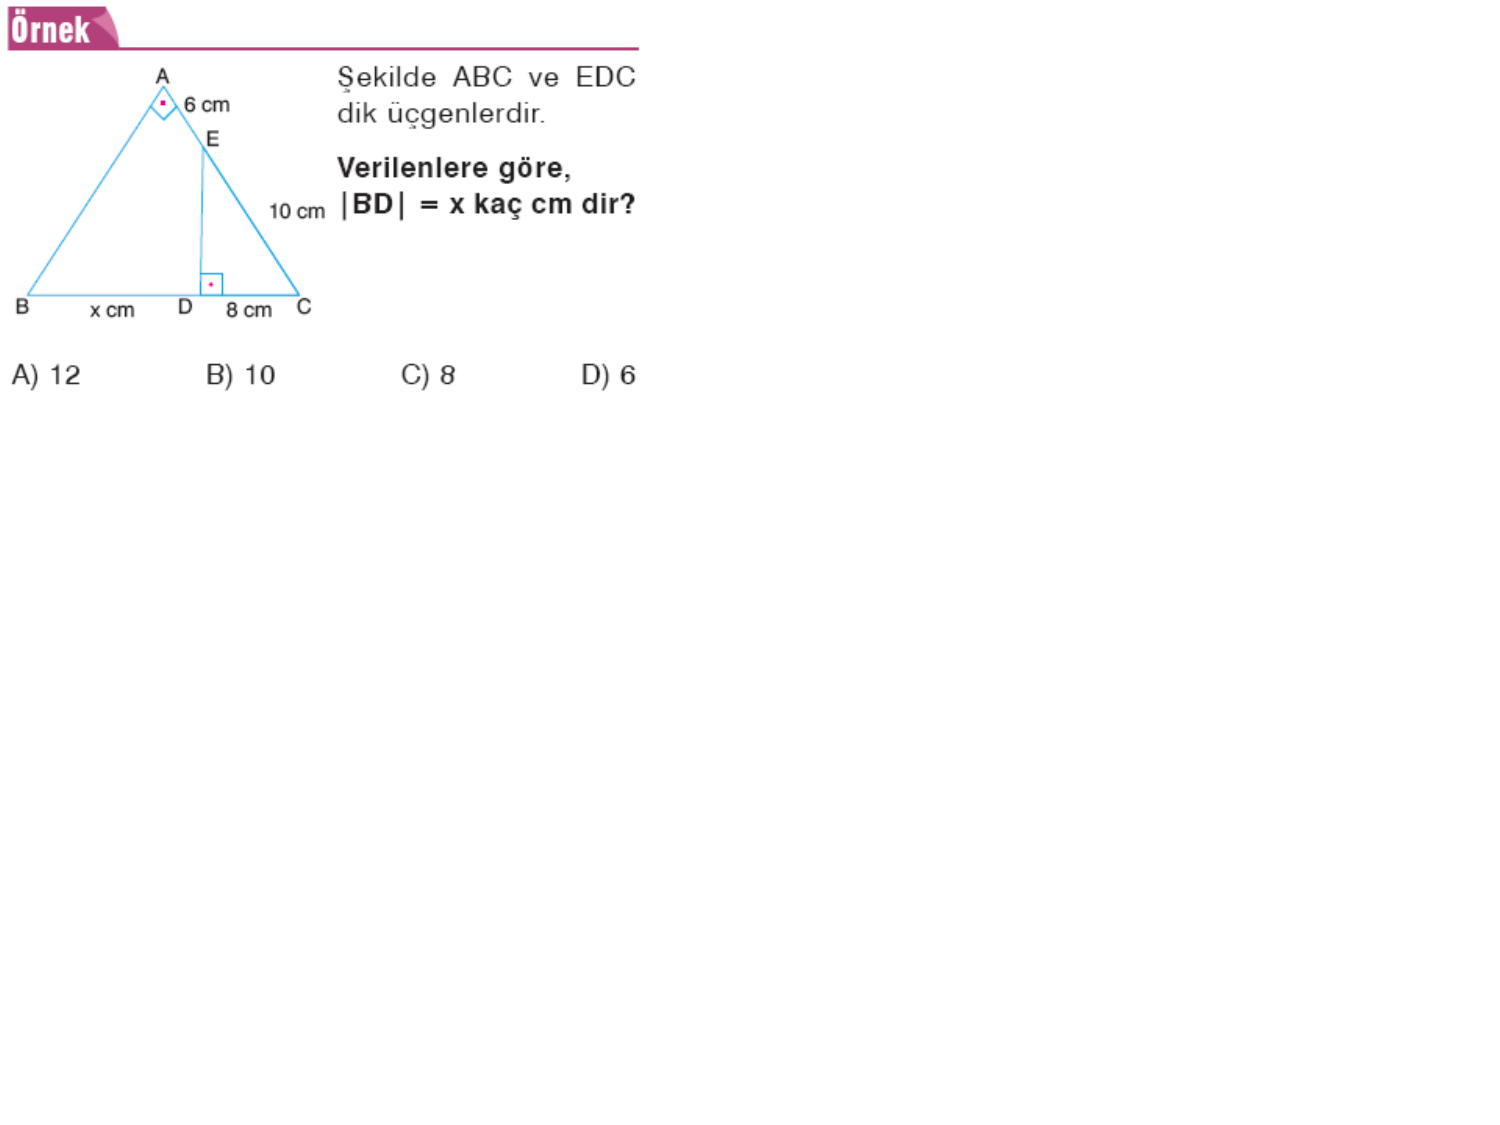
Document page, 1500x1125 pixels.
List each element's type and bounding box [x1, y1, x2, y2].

picture [0, 0, 648, 397]
